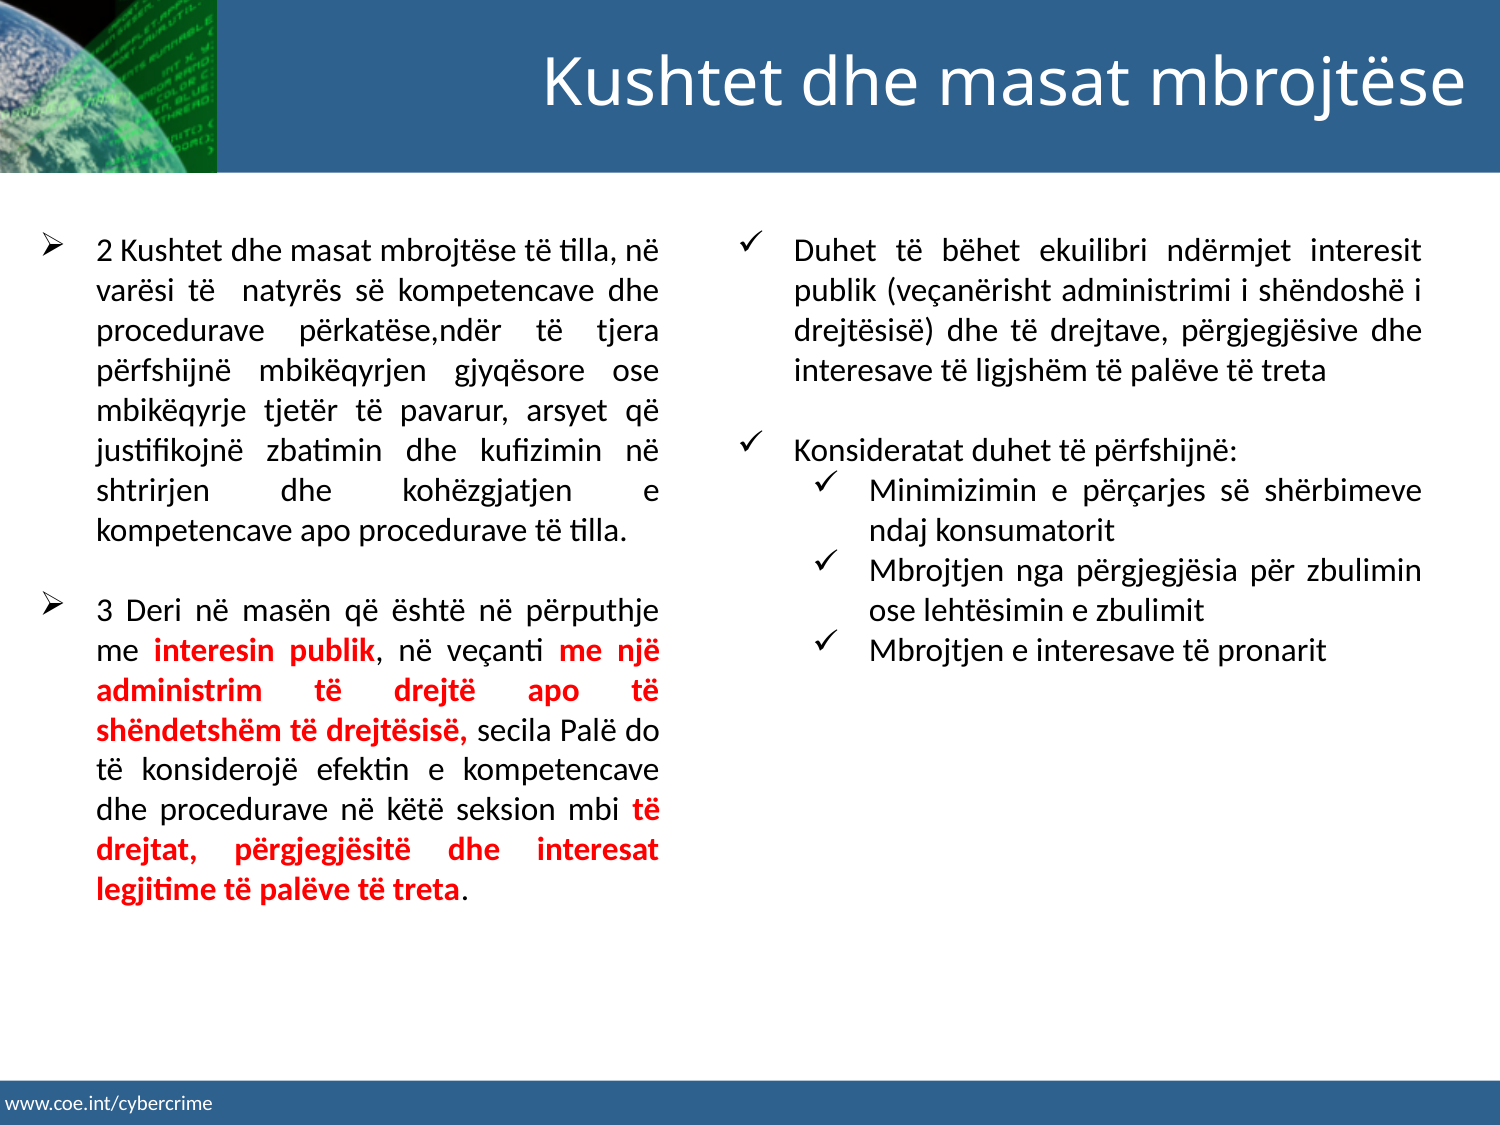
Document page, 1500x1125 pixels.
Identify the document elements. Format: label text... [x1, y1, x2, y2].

text_box Kushtet dhe masat mbrojtëse [230, 31, 1483, 126]
text_box 2 Kushtet dhe masat mbrojtëse të tilla, në varësi të natyrës së kompetencave dhe procedurave përkatëse,ndër të tjera përfshijnë mbikëqyrjen gjyqësore ose mbikëqyrje tjetër të pavarur, arsyet që justifikojnë zbatimin dhe kufizimin në shtrirjen dhe kohëzgjatjen e kompetencave apo procedurave të tilla. 3 Deri në masën që është në përputhje me interesin publik, në veçanti me një administrim të drejtë apo të shëndetshëm të drejtësisë, secila Palë do të konsiderojë efektin e kompetencave dhe procedurave në këtë seksion mbi të drejtat, përgjegjësitë dhe interesat legjitime të palëve të treta. [25, 221, 675, 915]
text_box Duhet të bëhet ekuilibri ndërmjet interesit publik (veçanërisht administrimi i shëndoshë i drejtësisë) dhe të drejtave, përgjegjësive dhe interesave të ligjshëm të palëve të treta Konsideratat duhet të përfshijnë: Minimizimin e përçarjes së shërbimeve ndaj konsumatorit Mbrojtjen nga përgjegjësia për zbulimin ose lehtësimin e zbulimit Mbrojtjen e interesave të pronarit [722, 221, 1438, 676]
picture [0, 0, 217, 173]
